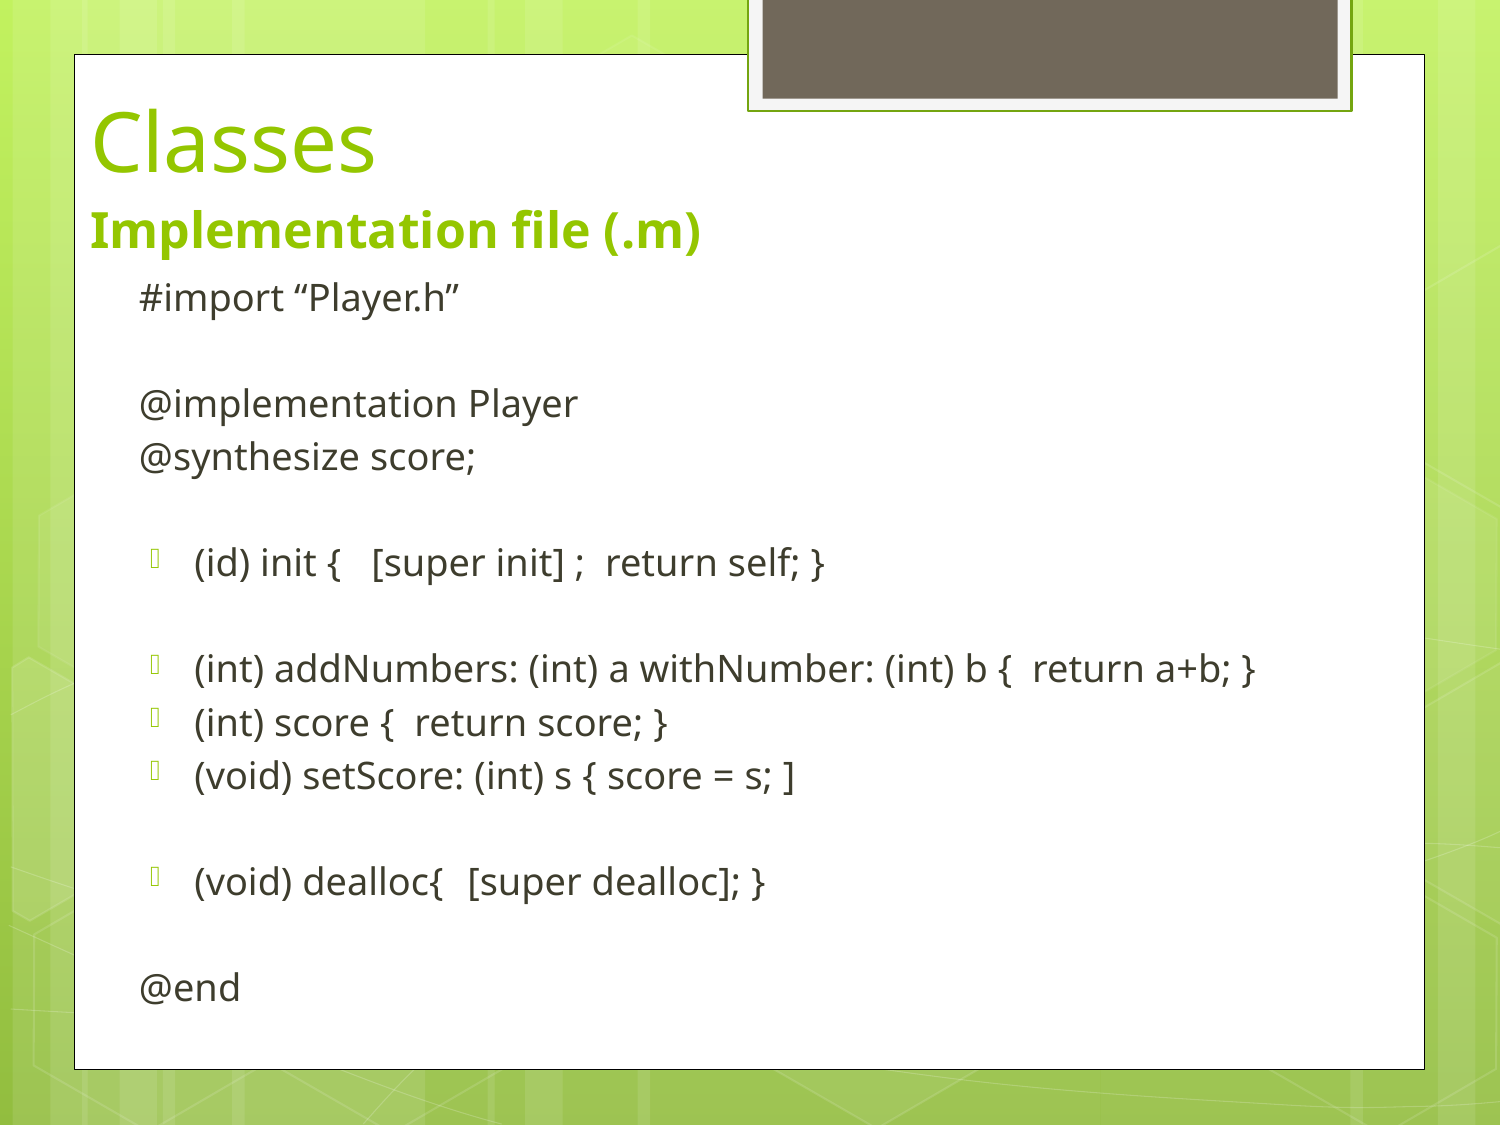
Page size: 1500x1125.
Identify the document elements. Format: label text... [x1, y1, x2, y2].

title Classes [75, 45, 1425, 197]
list Implementation file (.m) [75, 160, 1424, 266]
list #import “Player.h” @implementation Player @synthesize score; (id) init { [super init] ; return self; } (int) addNumbers: (int) a withNumber: (int) b { return a+b; } (int) score { return score; } (void) setScore: (int) s { score = s; ] (void) dealloc{ [super dealloc]; } @end [123, 265, 1459, 1024]
